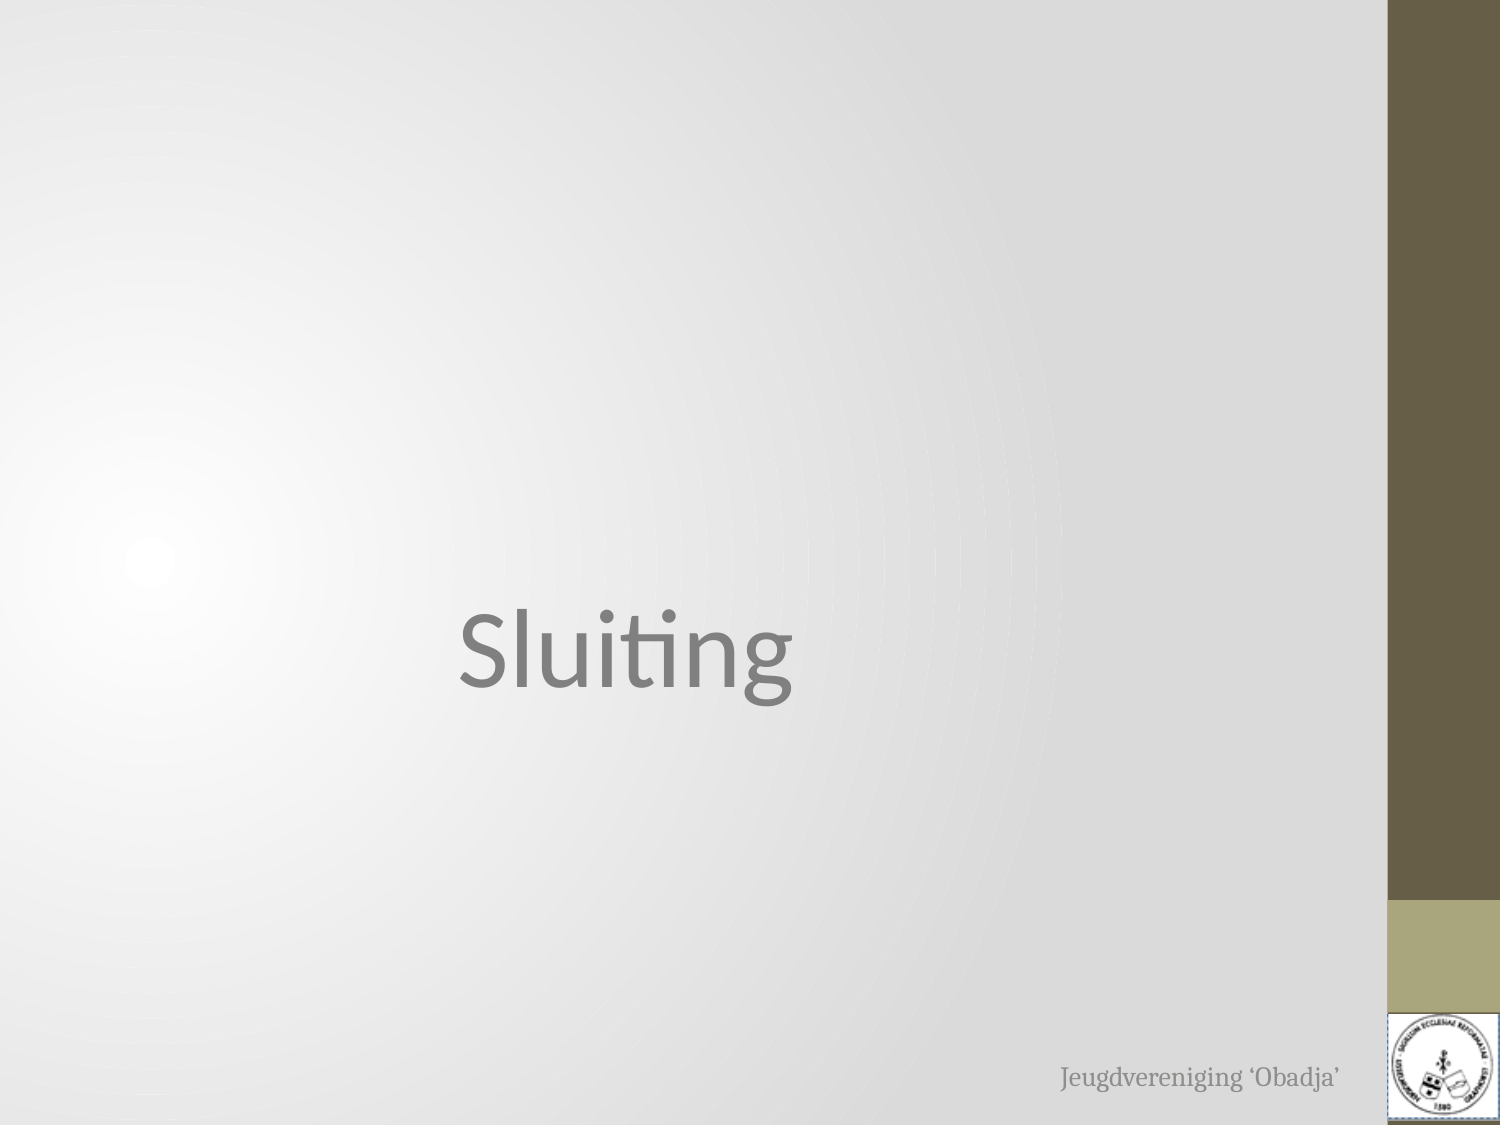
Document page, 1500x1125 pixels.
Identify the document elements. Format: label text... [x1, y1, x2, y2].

text_box Sluiting [442, 432, 1022, 763]
picture [1387, 1014, 1500, 1121]
subtitle Jeugdvereniging ‘Obadja’ [1045, 1050, 1384, 1100]
